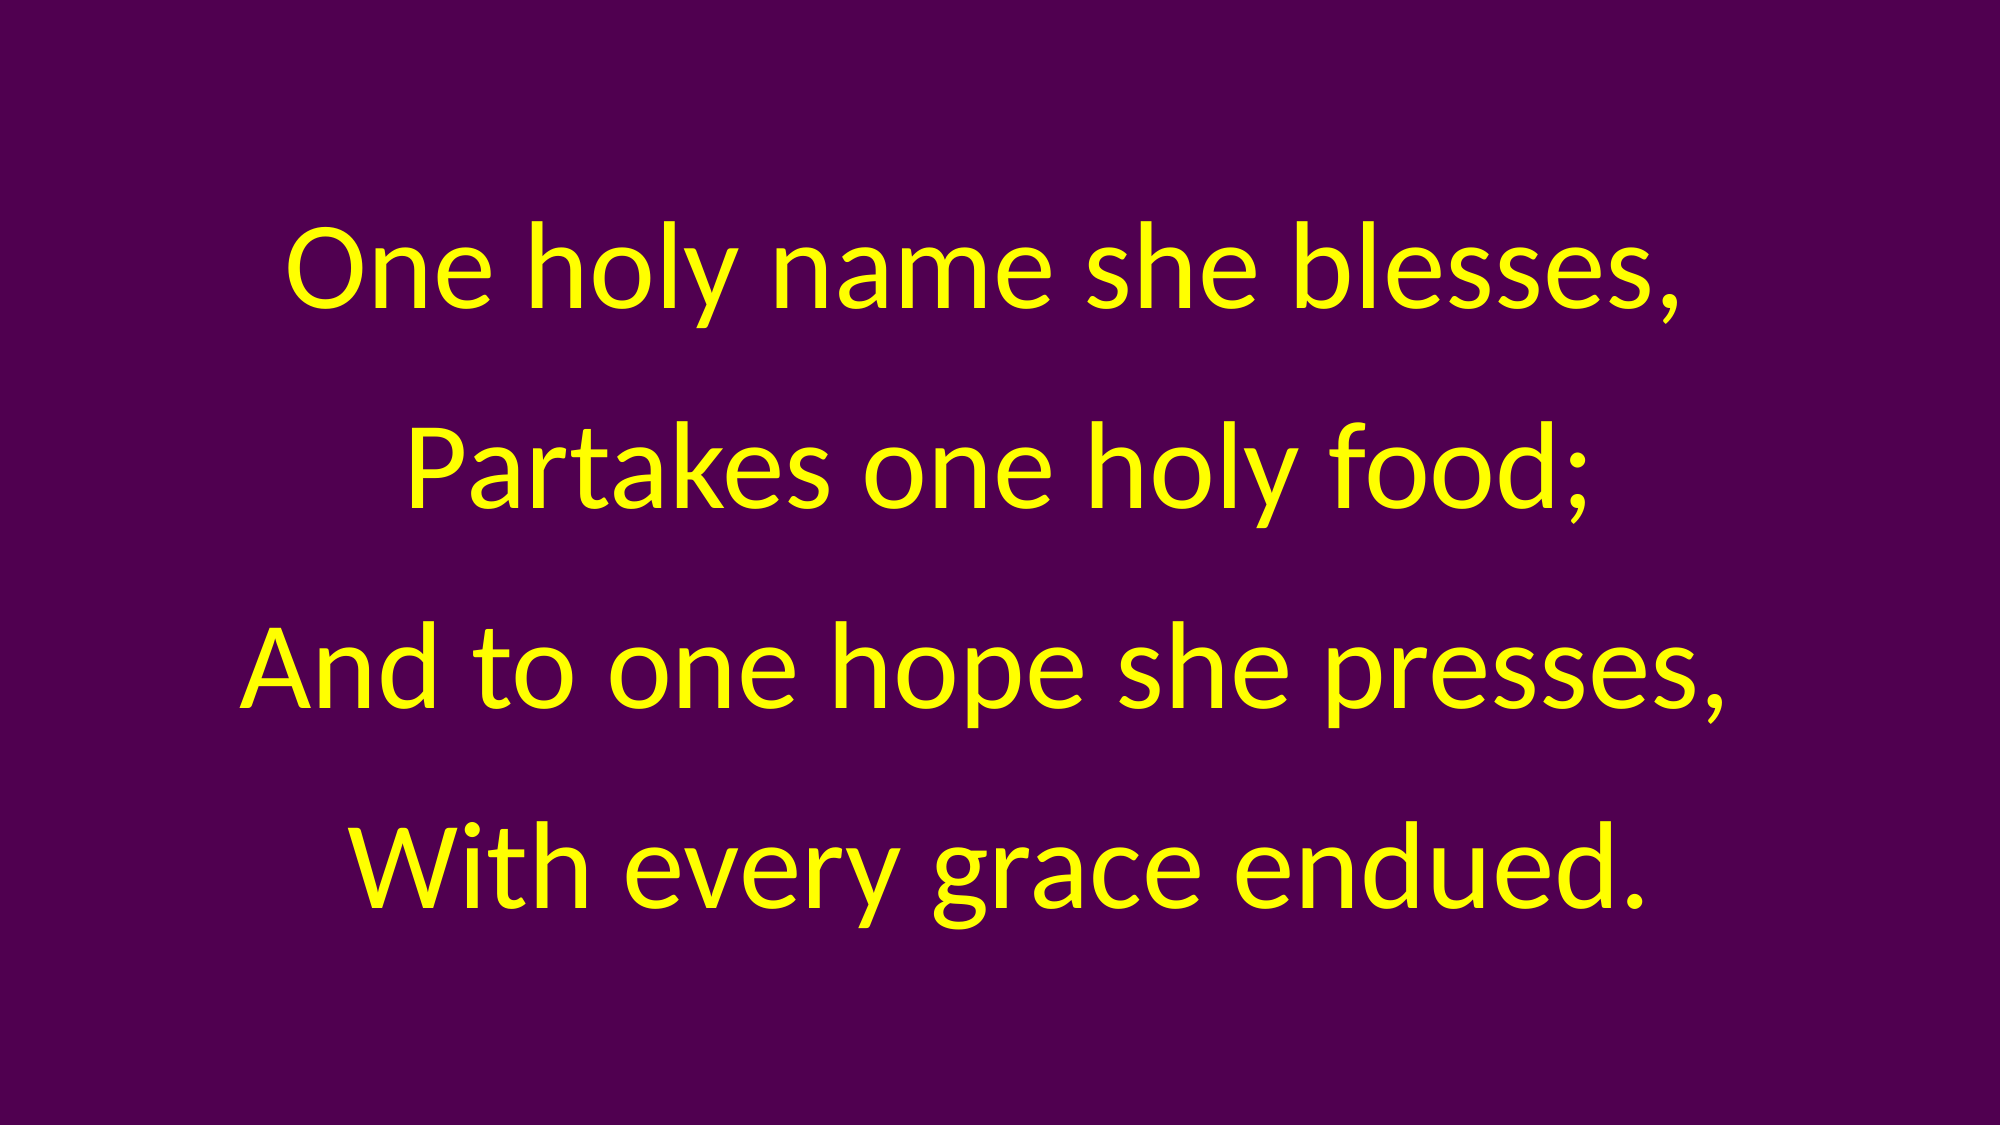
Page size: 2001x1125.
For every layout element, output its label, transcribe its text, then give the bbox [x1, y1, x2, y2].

text_box One holy name she blesses, Partakes one holy food; And to one hope she presses, With every grace endued. [0, 175, 2000, 941]
